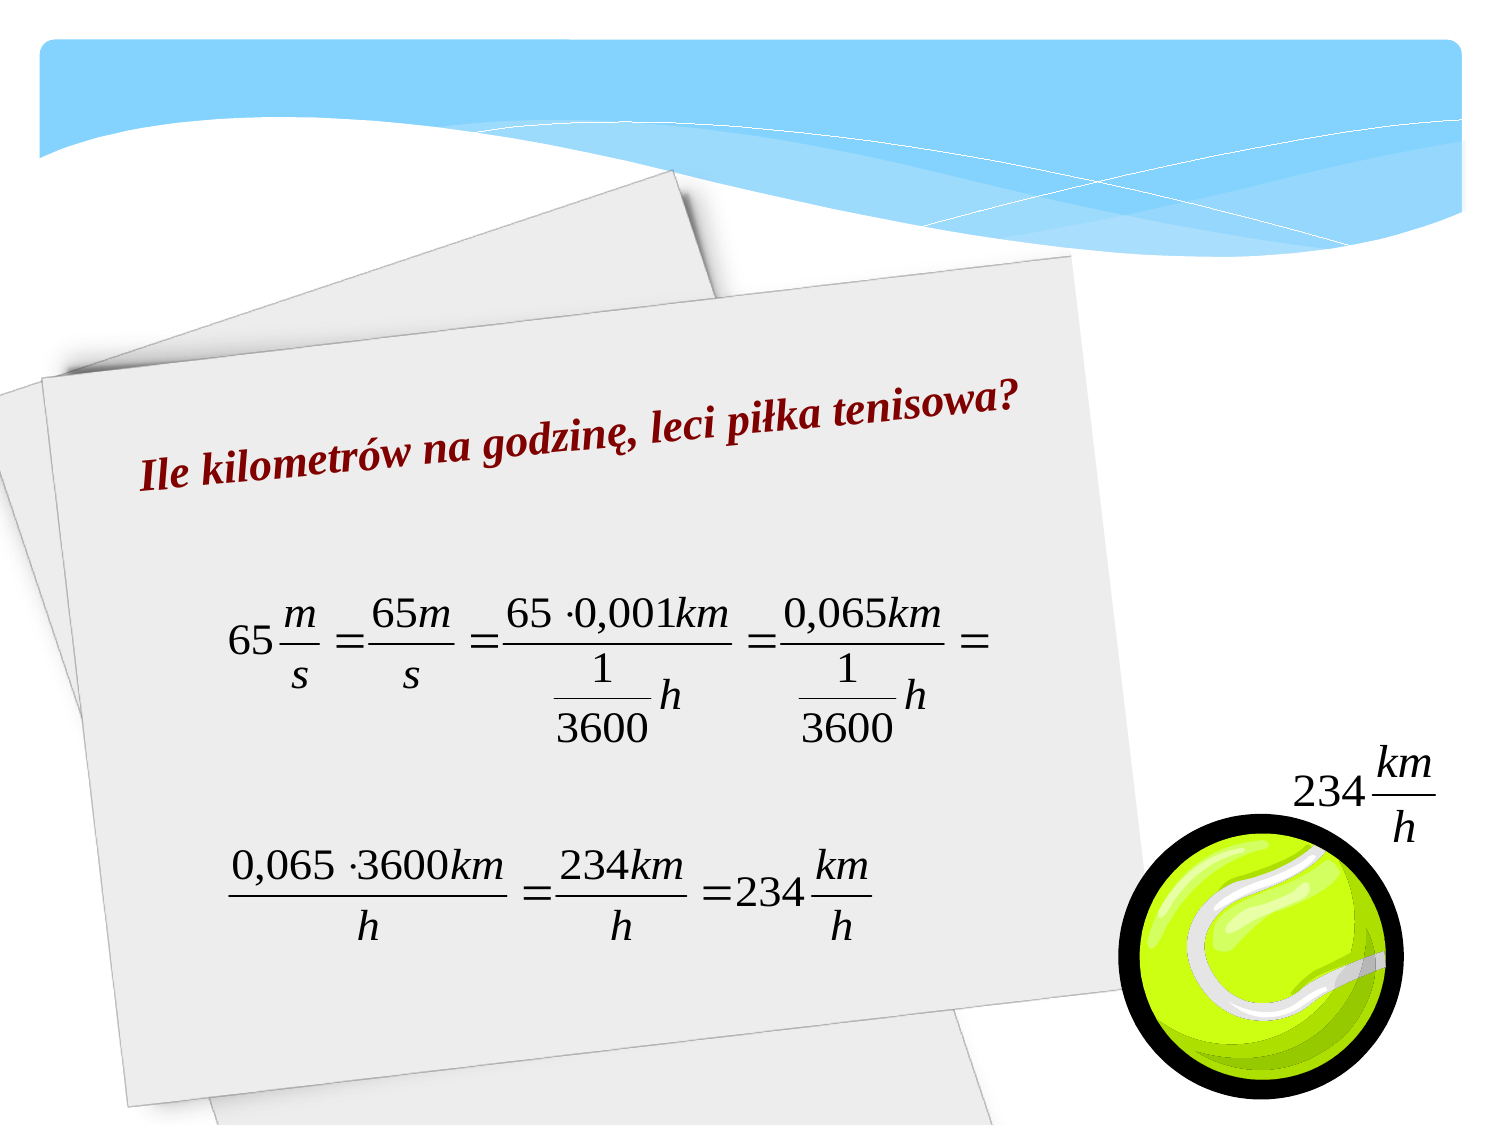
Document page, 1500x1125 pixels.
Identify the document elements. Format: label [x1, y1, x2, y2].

text_box [221, 837, 883, 951]
picture [0, 103, 1405, 1125]
text_box [1284, 733, 1445, 853]
text_box [221, 585, 992, 818]
